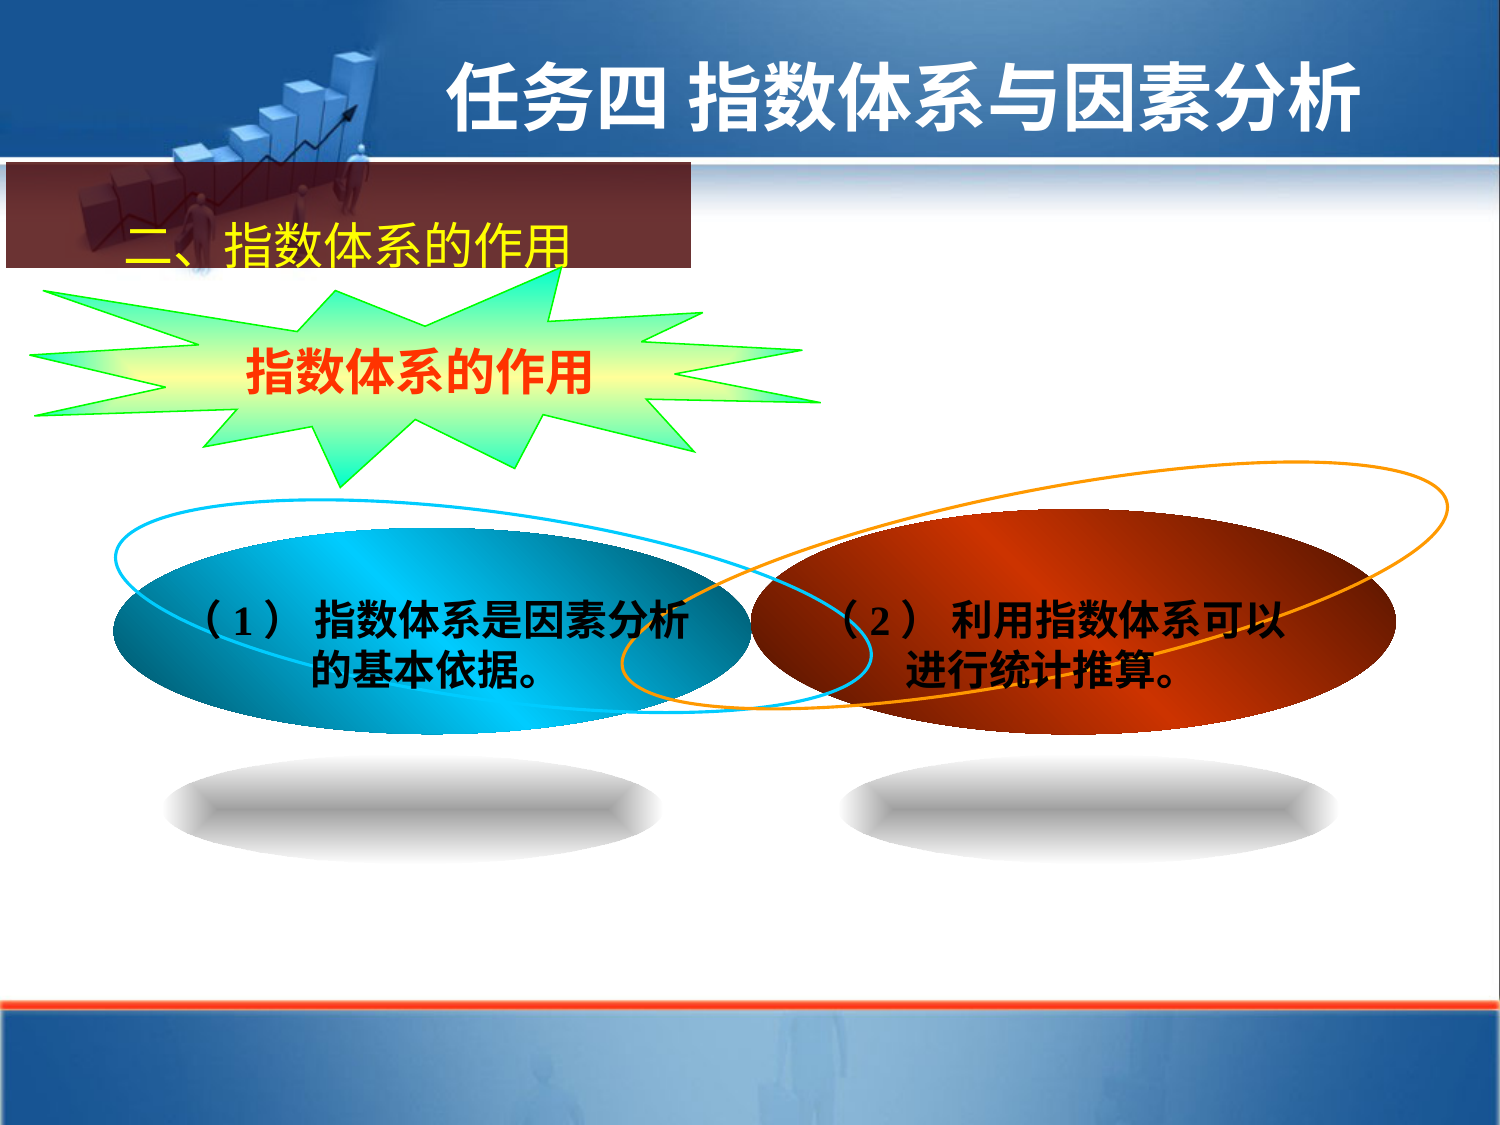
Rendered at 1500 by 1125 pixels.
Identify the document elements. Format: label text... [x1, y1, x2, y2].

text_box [111, 491, 1456, 865]
text_box 任务四 指数体系与因素分析 [395, 42, 1500, 148]
text_box 指数体系的作用 [29, 267, 821, 488]
picture [0, 0, 1500, 1125]
text_box 二、指数体系的作用 [6, 162, 691, 268]
